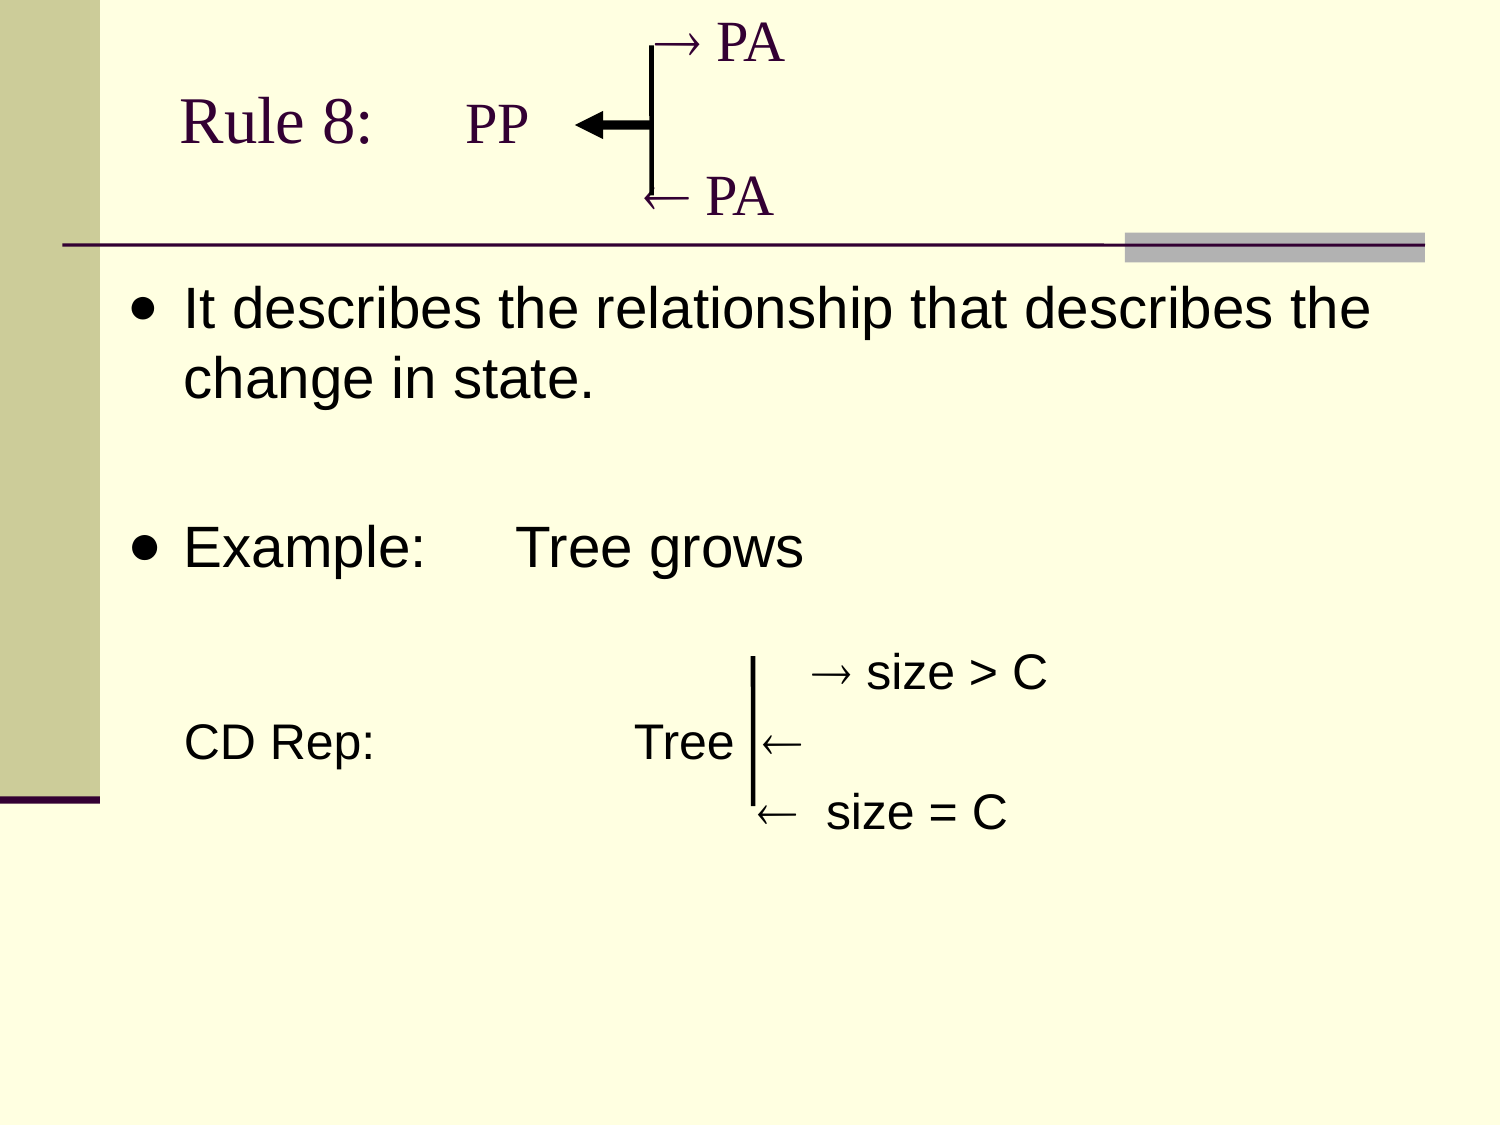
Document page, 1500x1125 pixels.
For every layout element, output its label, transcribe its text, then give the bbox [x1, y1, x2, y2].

text_box [574, 118, 650, 132]
list It describes the relationship that describes the change in state. Example: Tree grows  size > C CD Rep: Tree   size = C [112, 262, 1425, 1006]
title  PA Rule 8: PP  PA [150, 45, 1425, 234]
